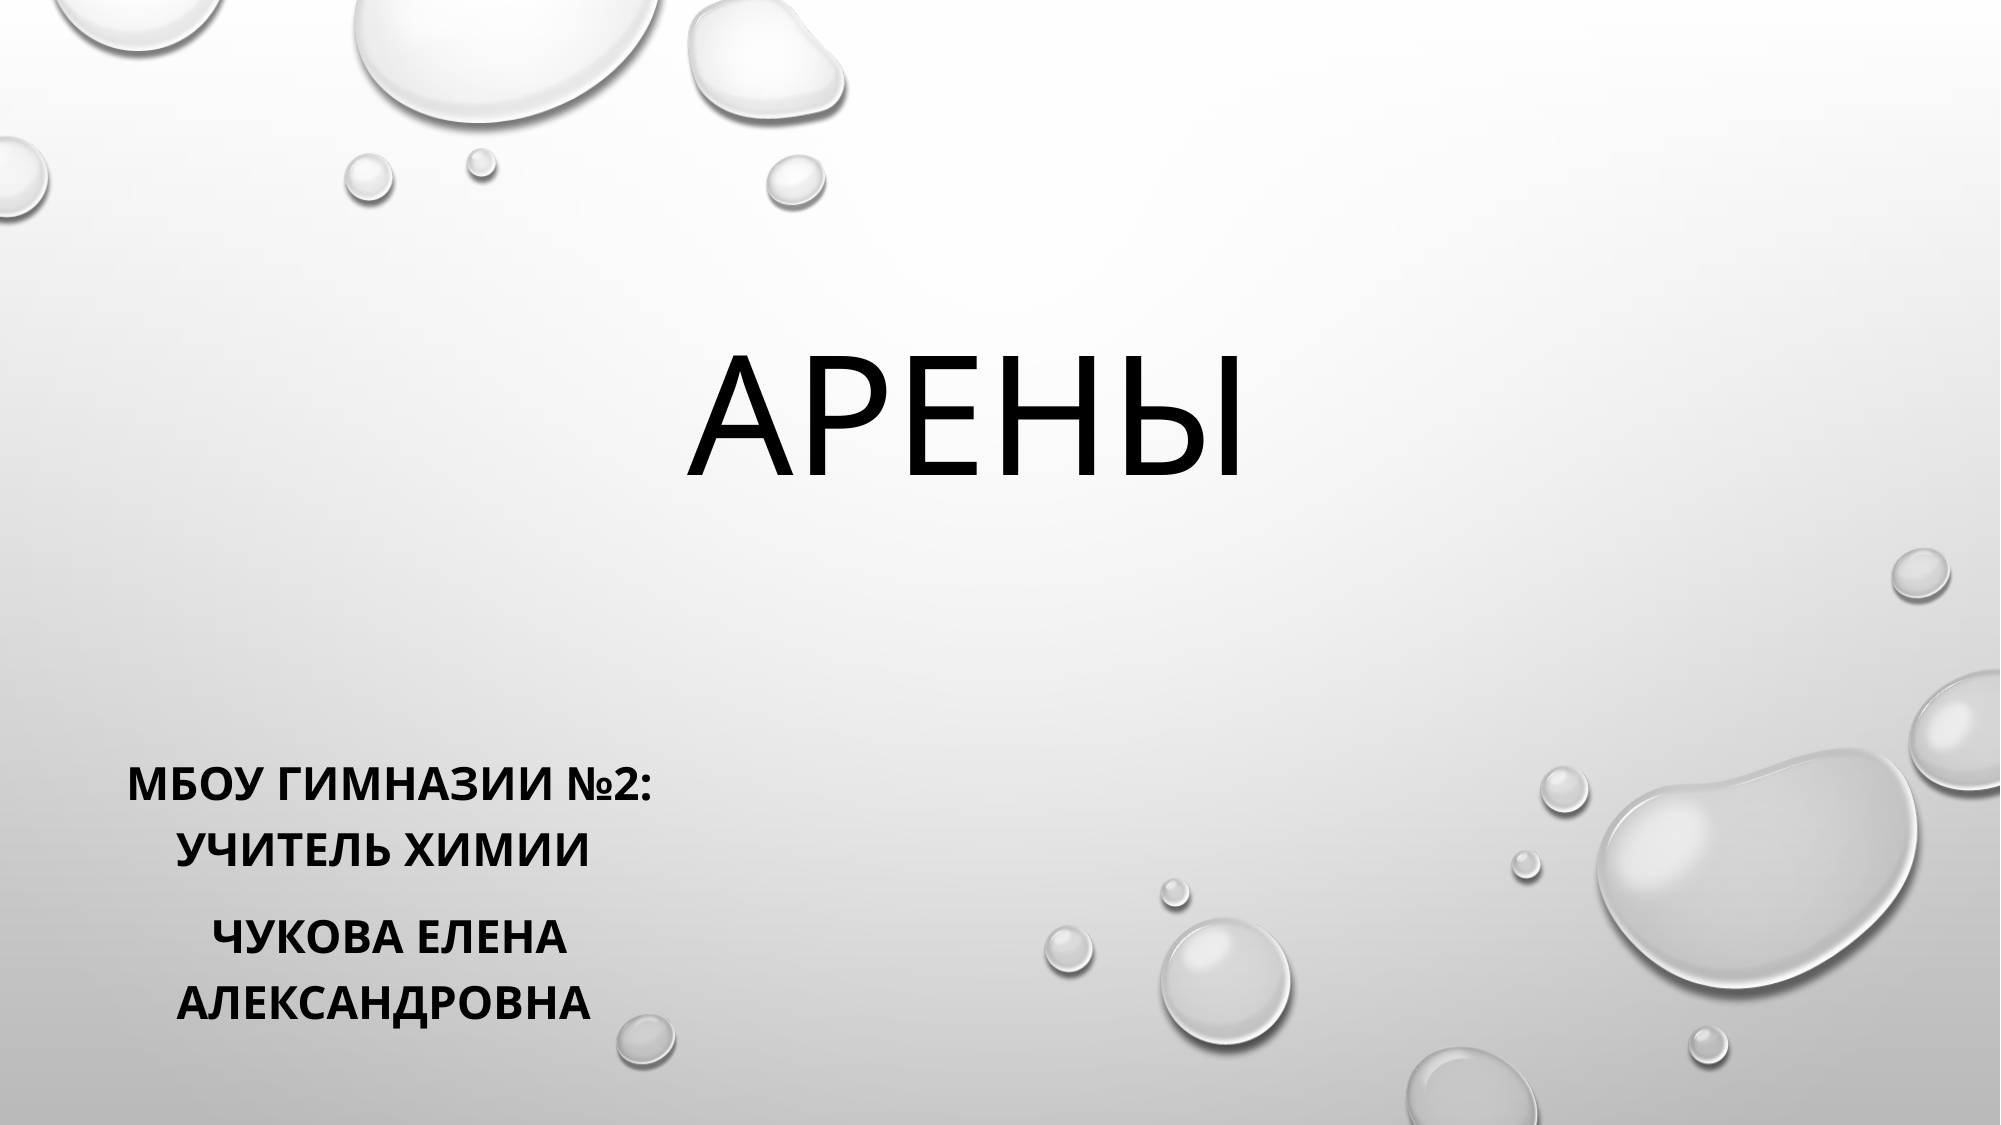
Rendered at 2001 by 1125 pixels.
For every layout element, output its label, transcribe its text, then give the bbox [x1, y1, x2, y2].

subtitle Мбоу гимназиИ №2: учитель химии Чукова Елена Александровна [0, 736, 780, 1101]
title Арены [287, 213, 1655, 520]
picture [0, 0, 2000, 1125]
